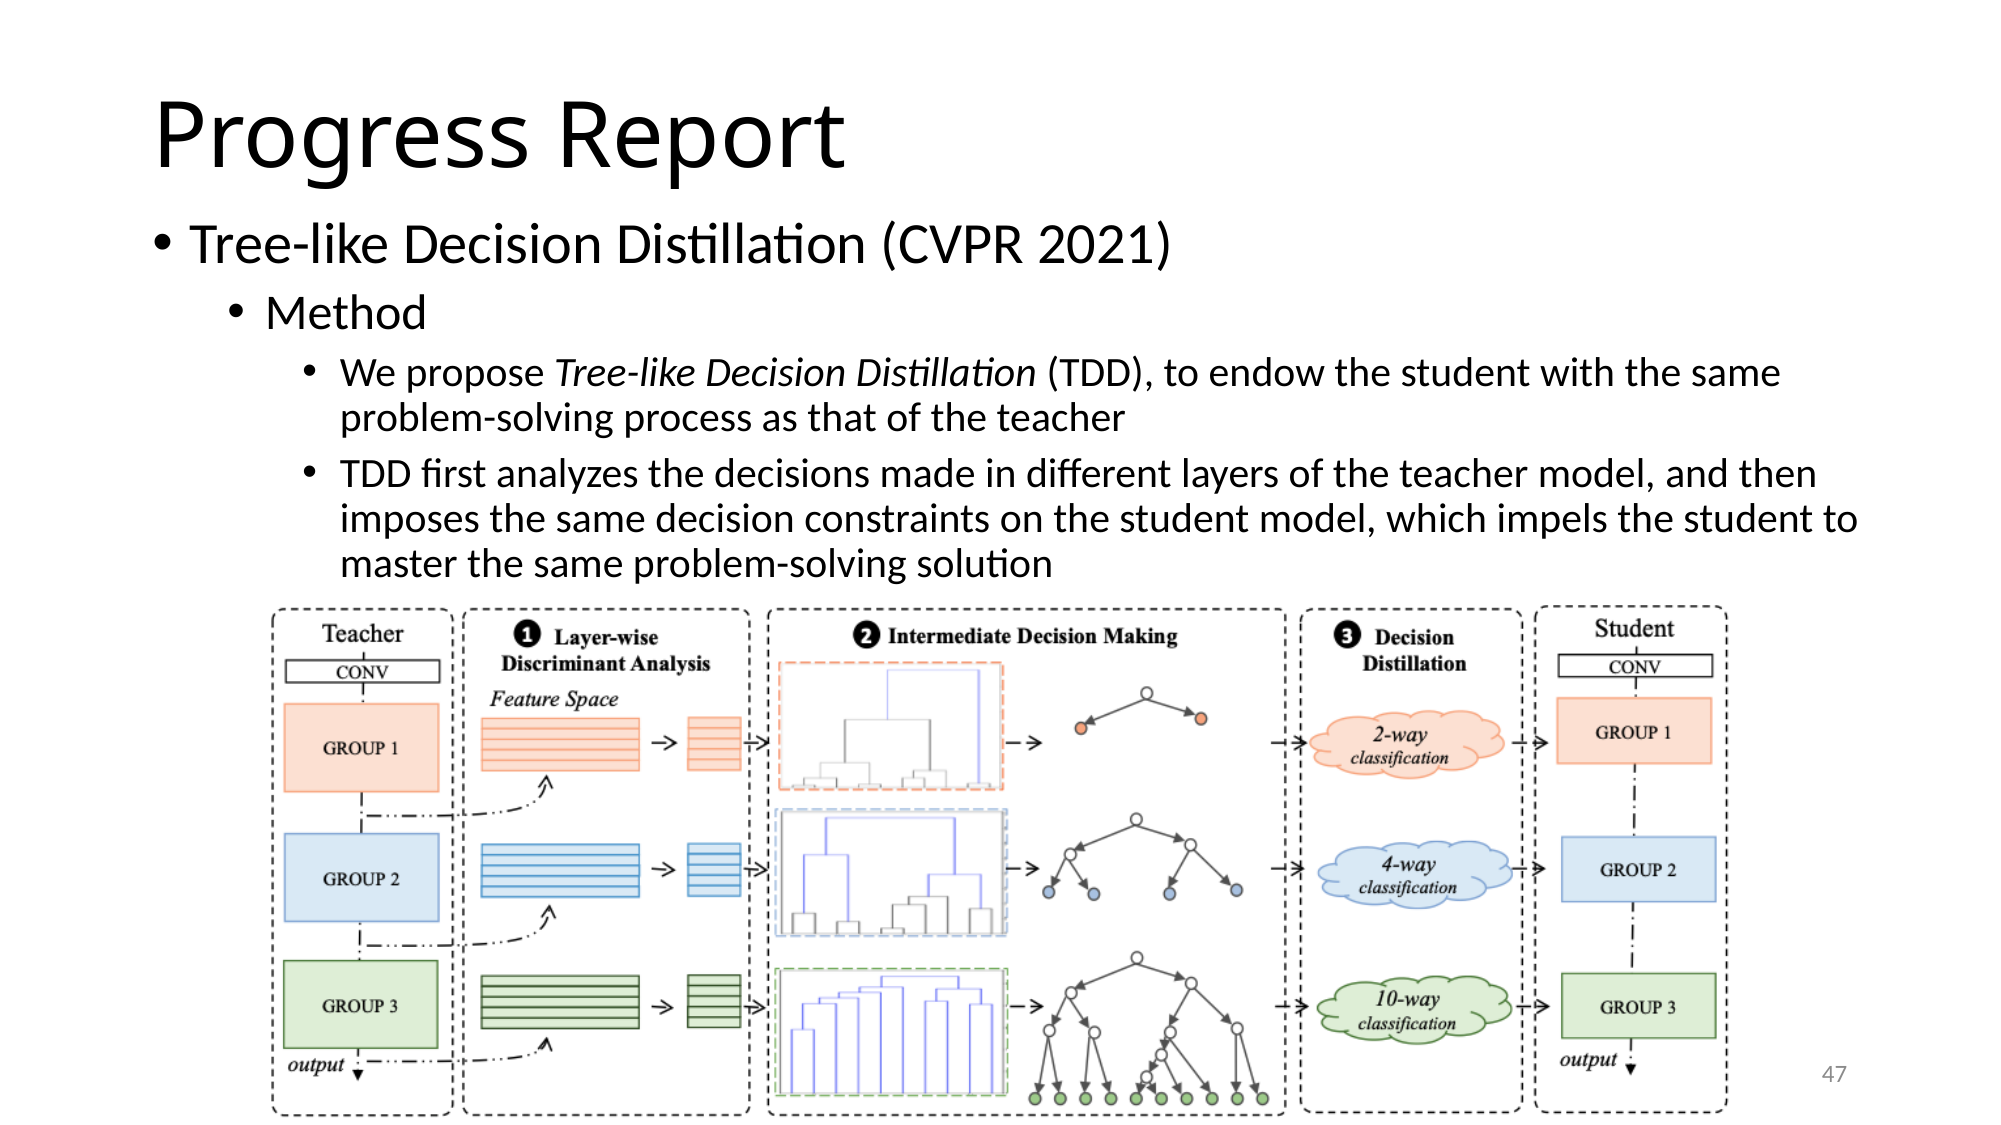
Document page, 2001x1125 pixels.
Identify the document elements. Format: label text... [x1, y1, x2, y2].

slide_number 47 [1739, 1042, 1863, 1103]
title Progress Report [137, 28, 1863, 205]
list Tree-like Decision Distillation (CVPR 2021) Method We propose Tree-like Decision Distillation (TDD), to endow the student with the same problem-solving process as that of the teacher TDD first analyzes the decisions made in different layers of the teacher model, and then imposes the same decision constraints on the student model, which impels the student to master the same problem-solving solution [137, 205, 1877, 1096]
picture [260, 591, 1739, 1125]
